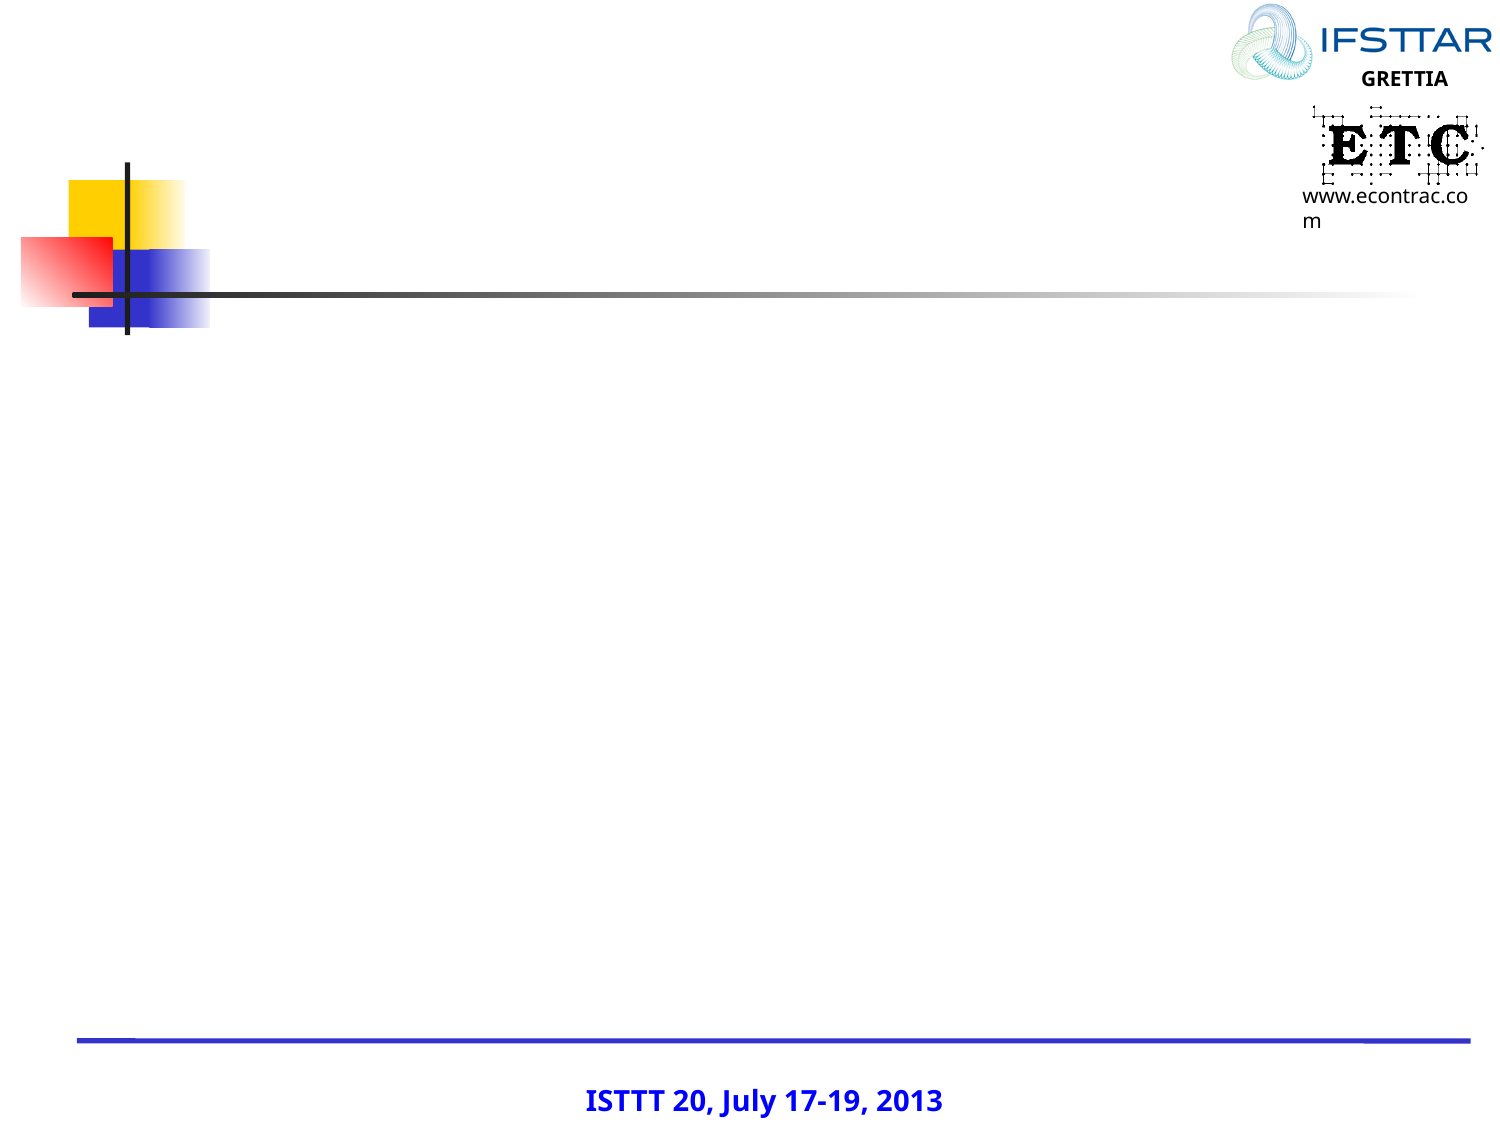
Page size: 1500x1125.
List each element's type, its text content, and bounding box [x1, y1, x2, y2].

picture [1312, 105, 1484, 185]
footer ISTTT 20, July 17-19, 2013 [64, 1049, 1465, 1125]
picture [1230, 2, 1494, 82]
picture [1409, 74, 1417, 82]
